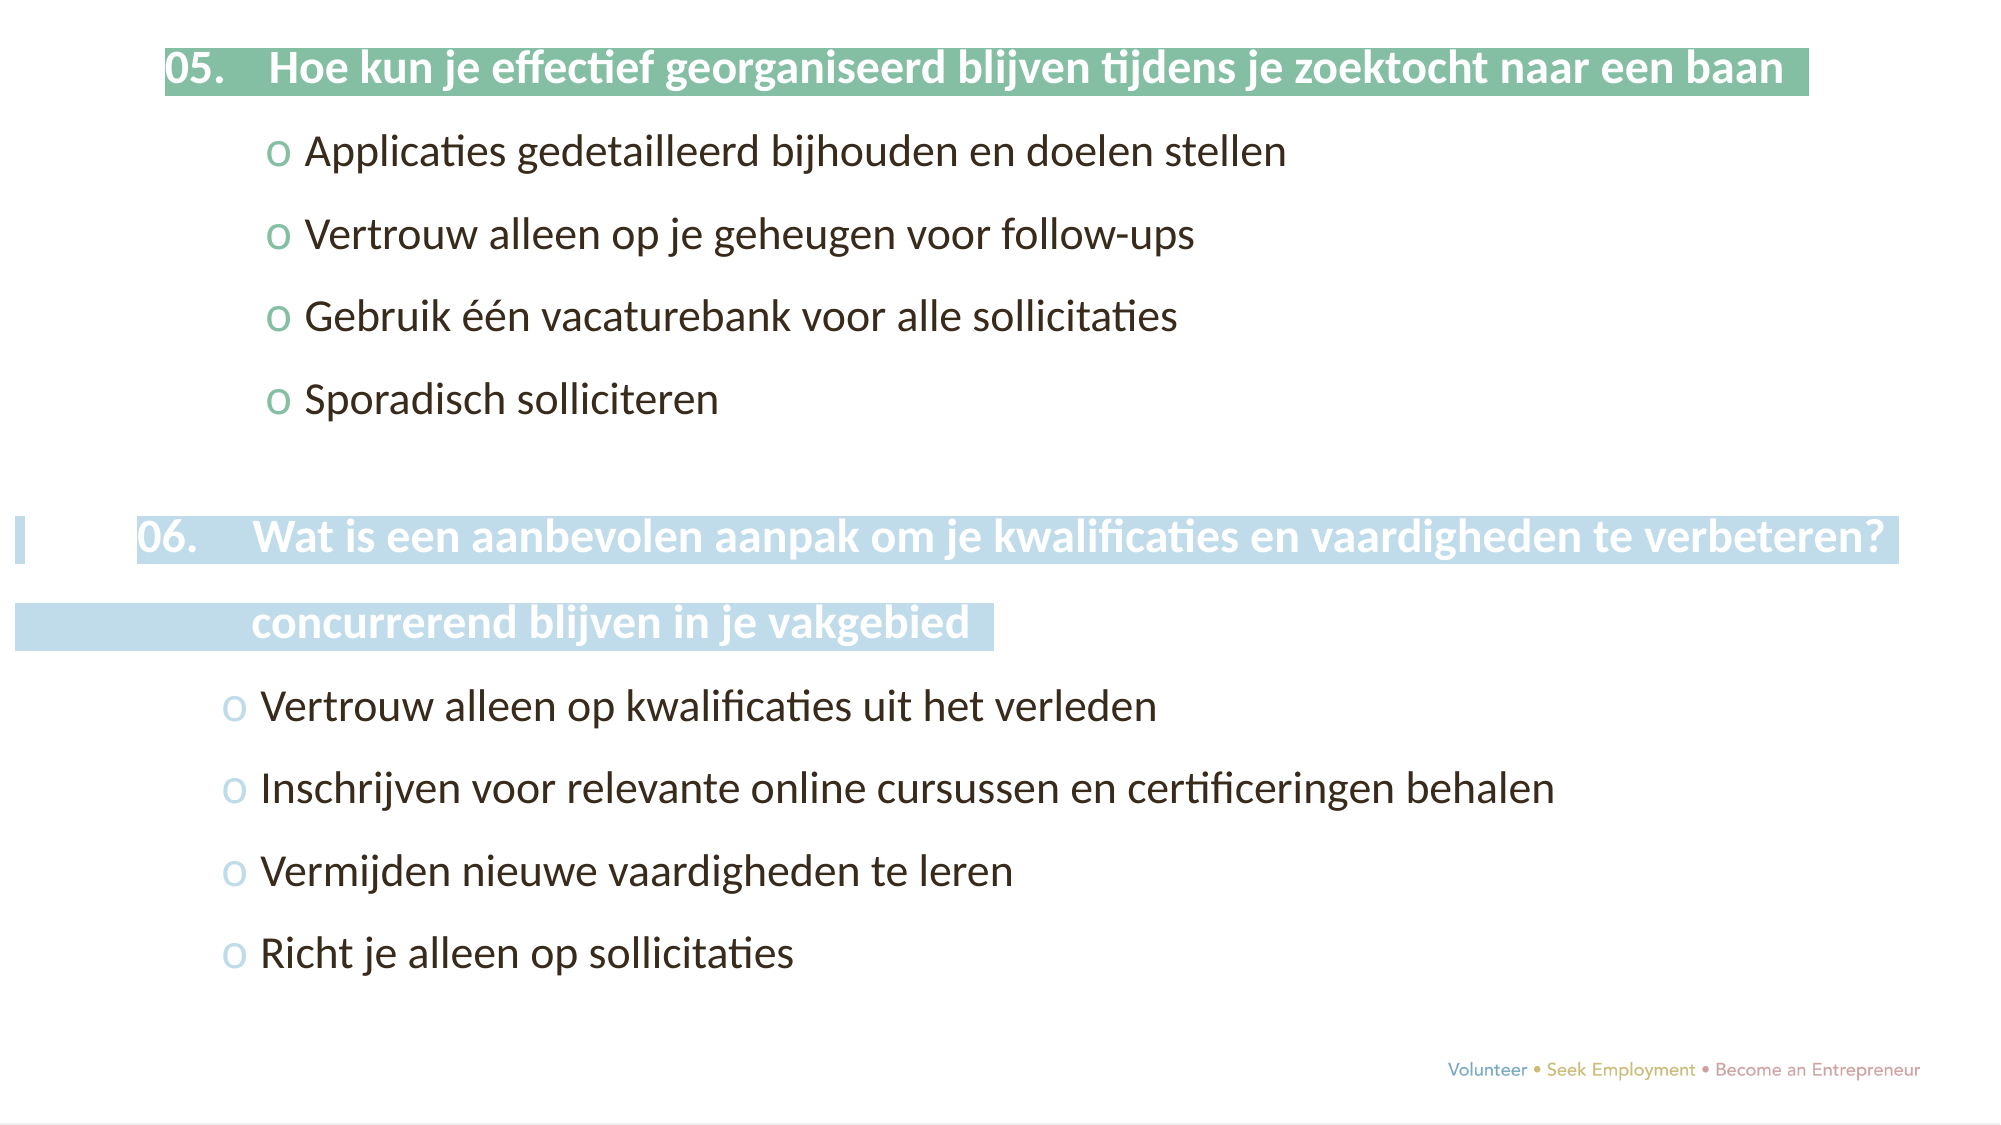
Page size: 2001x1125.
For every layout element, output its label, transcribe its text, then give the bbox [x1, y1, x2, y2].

text_box 05. Hoe kun je effectief georganiseerd blijven tijdens je zoektocht naar een baan? o Applicaties gedetailleerd bijhouden en doelen stellen o Vertrouw alleen op je geheugen voor follow-ups o Gebruik één vacaturebank voor alle sollicitaties o Sporadisch solliciteren 06. Wat is een aanbevolen aanpak om je kwalificaties en vaardigheden te verbeteren? concurrerend blijven in je vakgebied? o Vertrouw alleen op kwalificaties uit het verleden o Inschrijven voor relevante online cursussen en certificeringen behalen o Vermijden nieuwe vaardigheden te leren o Richt je alleen op sollicitaties [0, 0, 1975, 1125]
